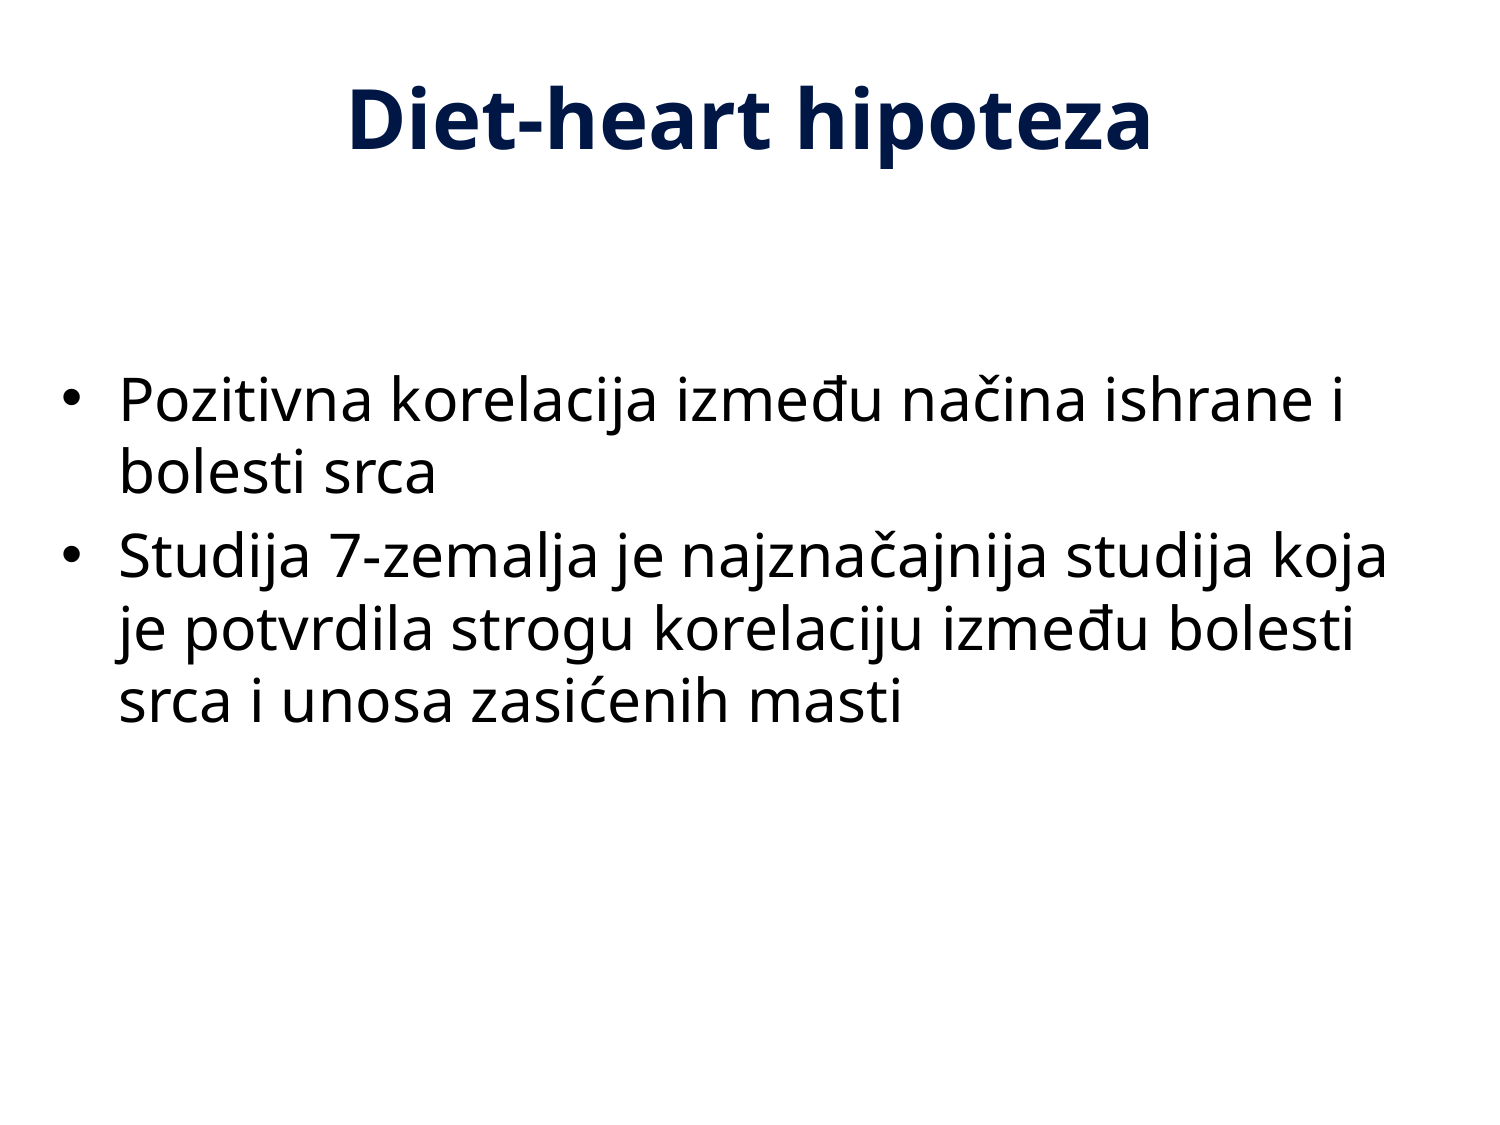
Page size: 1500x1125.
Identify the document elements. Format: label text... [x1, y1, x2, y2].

list Pozitivna korelacija između načina ishrane i bolesti srca Studija 7-zemalja je najznačajnija studija koja je potvrdila strogu korelaciju između bolesti srca i unosa zasićenih masti [46, 260, 1418, 1125]
title Diet-heart hipoteza [75, 45, 1425, 188]
